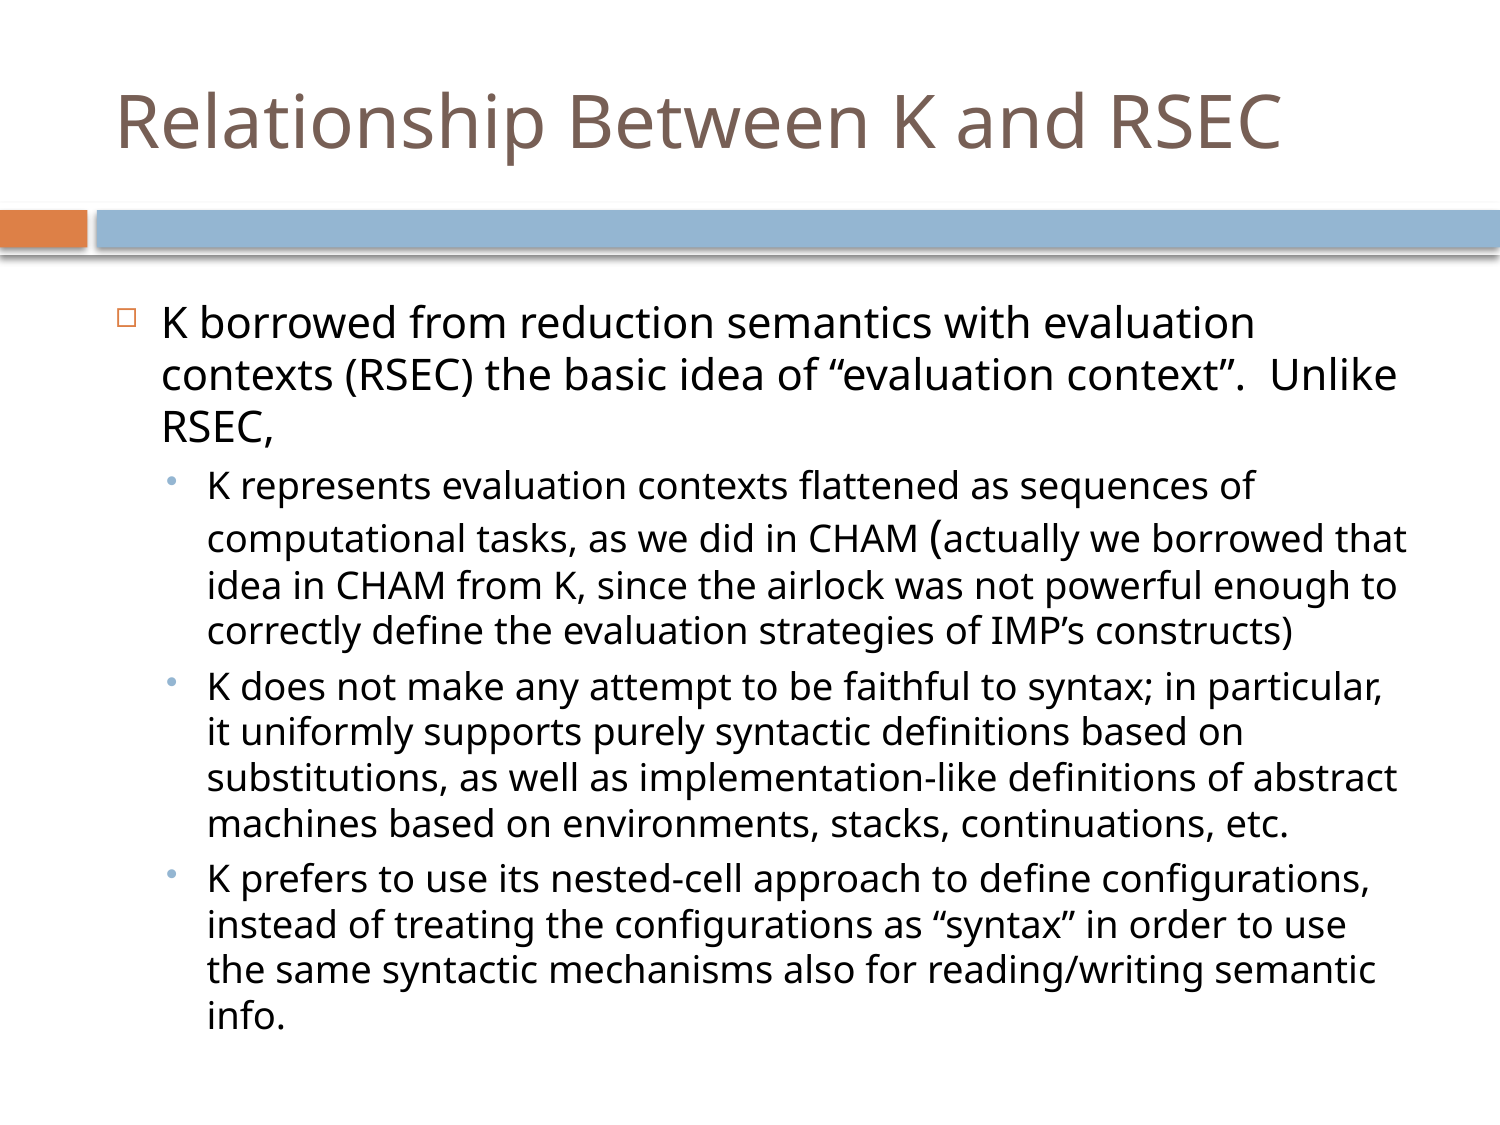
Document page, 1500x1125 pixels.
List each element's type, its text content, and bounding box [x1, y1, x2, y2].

list K borrowed from reduction semantics with evaluation contexts (RSEC) the basic idea of “evaluation context”. Unlike RSEC, K represents evaluation contexts flattened as sequences of computational tasks, as we did in CHAM (actually we borrowed that idea in CHAM from K, since the airlock was not powerful enough to correctly define the evaluation strategies of IMP’s constructs) K does not make any attempt to be faithful to syntax; in particular, it uniformly supports purely syntactic definitions based on substitutions, as well as implementation-like definitions of abstract machines based on environments, stacks, continuations, etc. K prefers to use its nested-cell approach to define configurations, instead of treating the configurations as “syntax” in order to use the same syntactic mechanisms also for reading/writing semantic info. [100, 287, 1425, 1075]
title Relationship Between K and RSEC [99, 37, 1413, 200]
